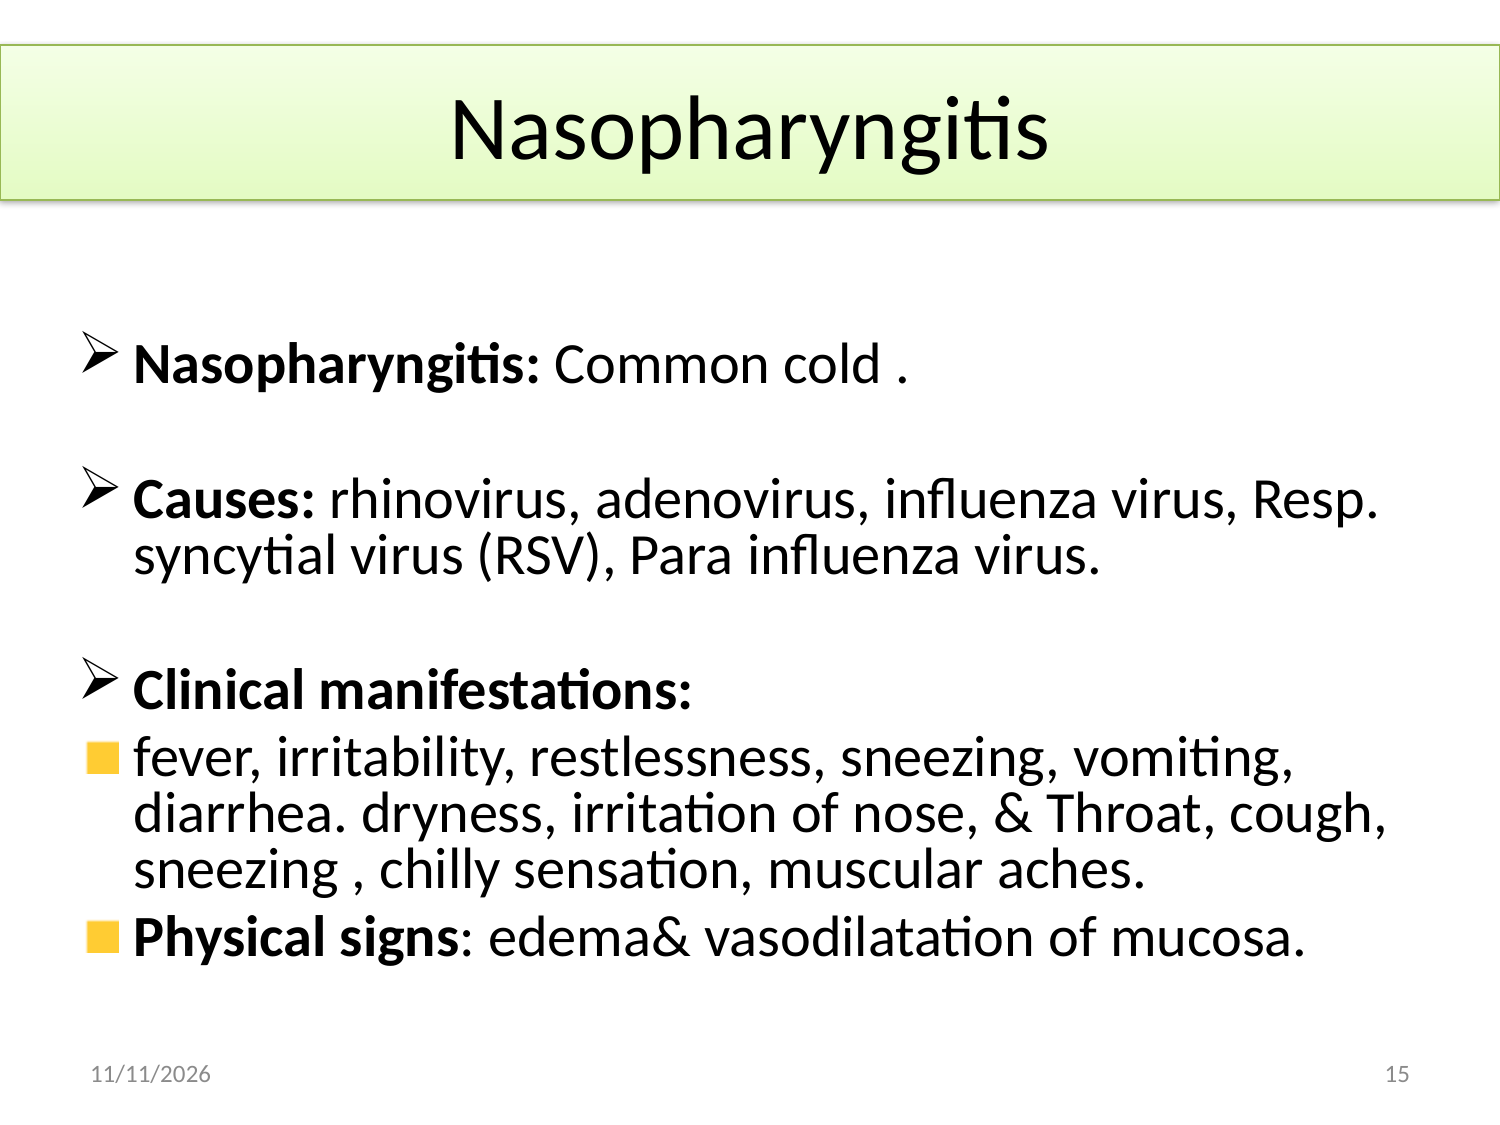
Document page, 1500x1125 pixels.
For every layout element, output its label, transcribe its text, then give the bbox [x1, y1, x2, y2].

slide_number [75, 1042, 425, 1103]
title Nasopharyngitis [0, 44, 1500, 201]
list Nasopharyngitis: Common cold . Causes: rhinovirus, adenovirus, influenza virus, Resp. syncytial virus (RSV), Para influenza virus. Clinical manifestations: fever, irritability, restlessness, sneezing, vomiting, diarrhea. dryness, irritation of nose, & Throat, cough, sneezing , chilly sensation, muscular aches. Physical signs: edema& vasodilatation of mucosa. [62, 331, 1500, 1006]
picture [77, 732, 119, 774]
picture [77, 911, 119, 953]
slide_number 15 [1074, 1042, 1425, 1103]
